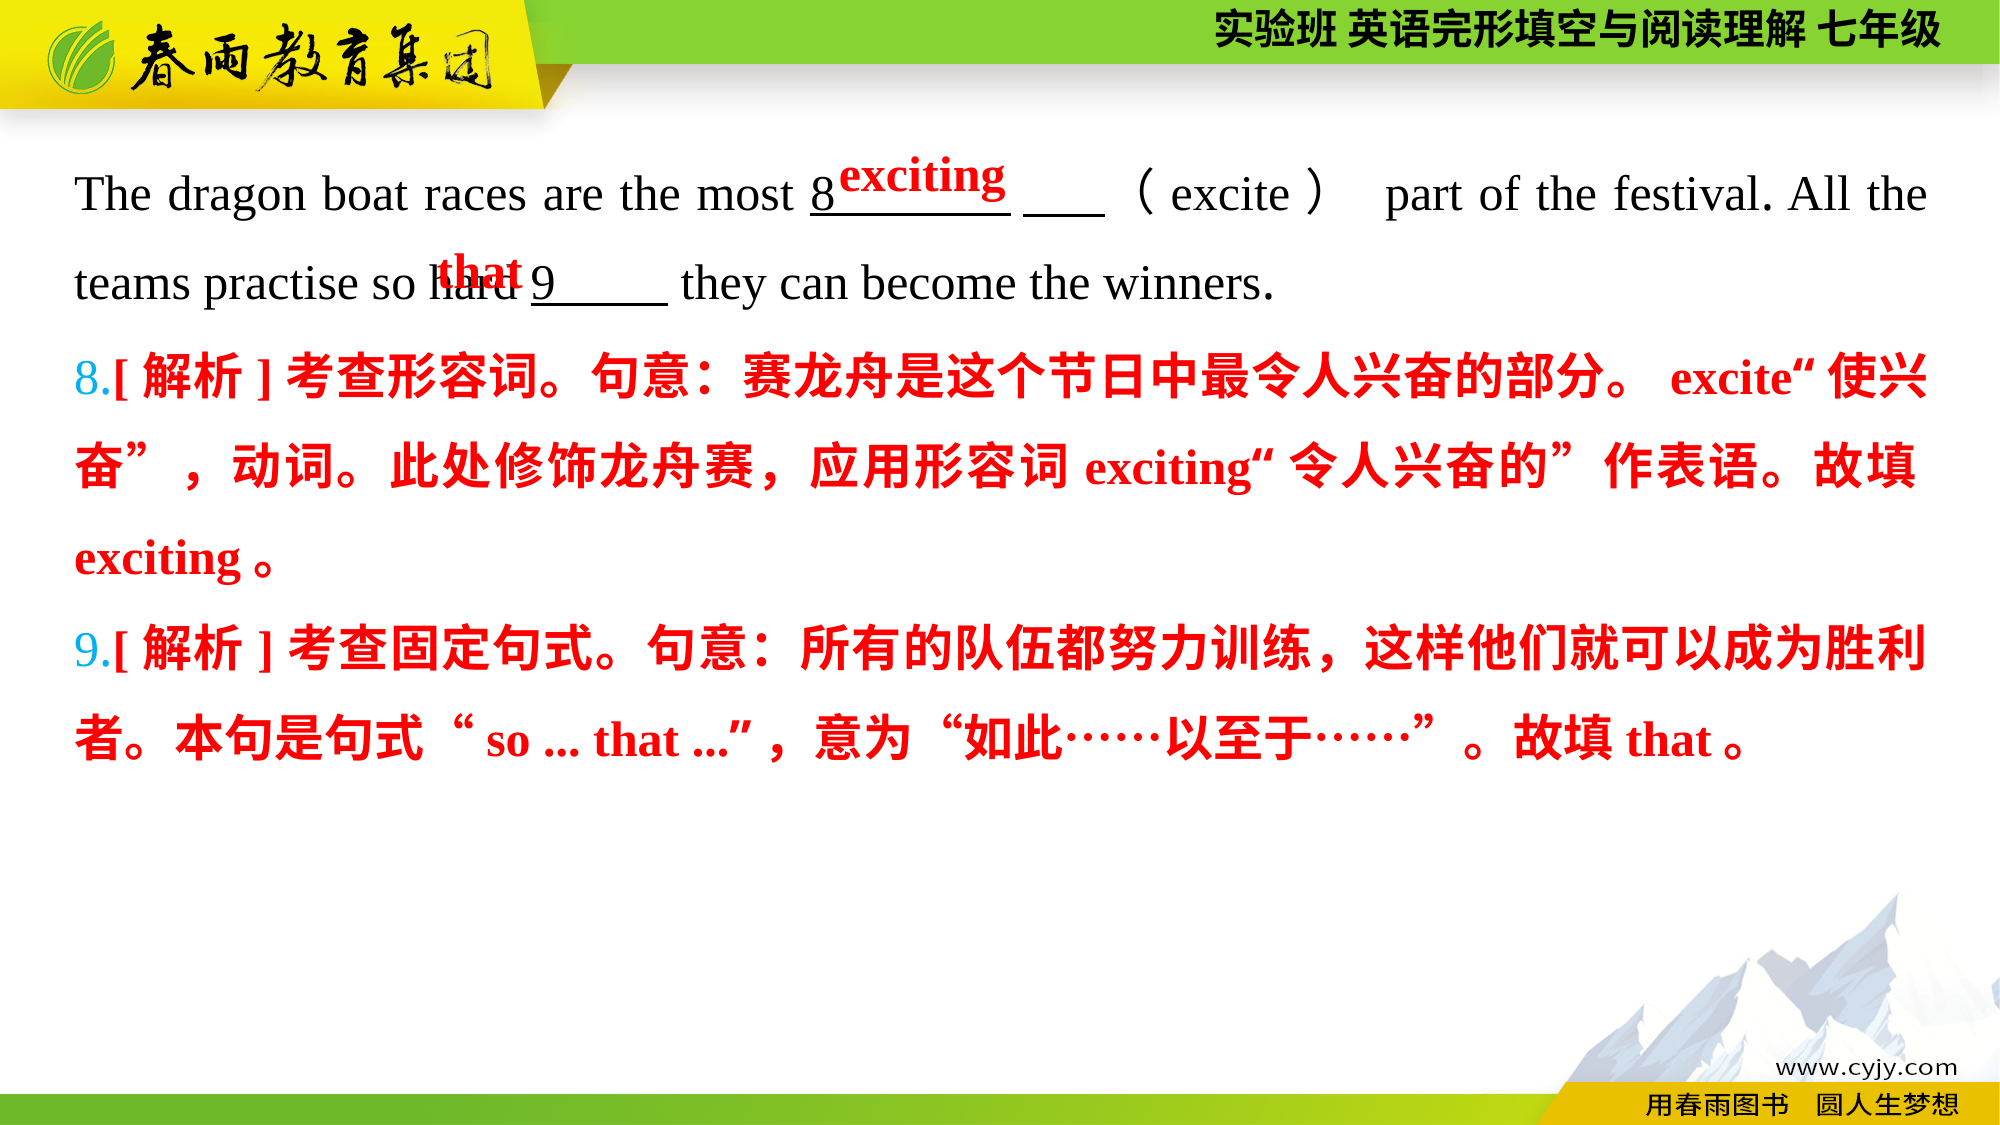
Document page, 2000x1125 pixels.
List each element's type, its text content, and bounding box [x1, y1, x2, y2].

text_box exciting [823, 134, 1021, 209]
text_box that [409, 231, 538, 306]
picture [0, 0, 2000, 1125]
text_box 9.[解析]考查固定句式。句意：所有的队伍都努力训练，这样他们就可以成为胜利者。本句是句式“so ... that ...”，意为“如此……以至于……”。故填that。 [59, 579, 1944, 775]
list The dragon boat races are the most 8 （excite） part of the festival. All the teams practise so hard 9 they can become the winners. [59, 122, 1944, 306]
text_box 8.[解析]考查形容词。句意：赛龙舟是这个节日中最令人兴奋的部分。excite“使兴奋”，动词。此处修饰龙舟赛，应用形容词exciting“令人兴奋的”作表语。故填exciting。 [59, 306, 1944, 579]
